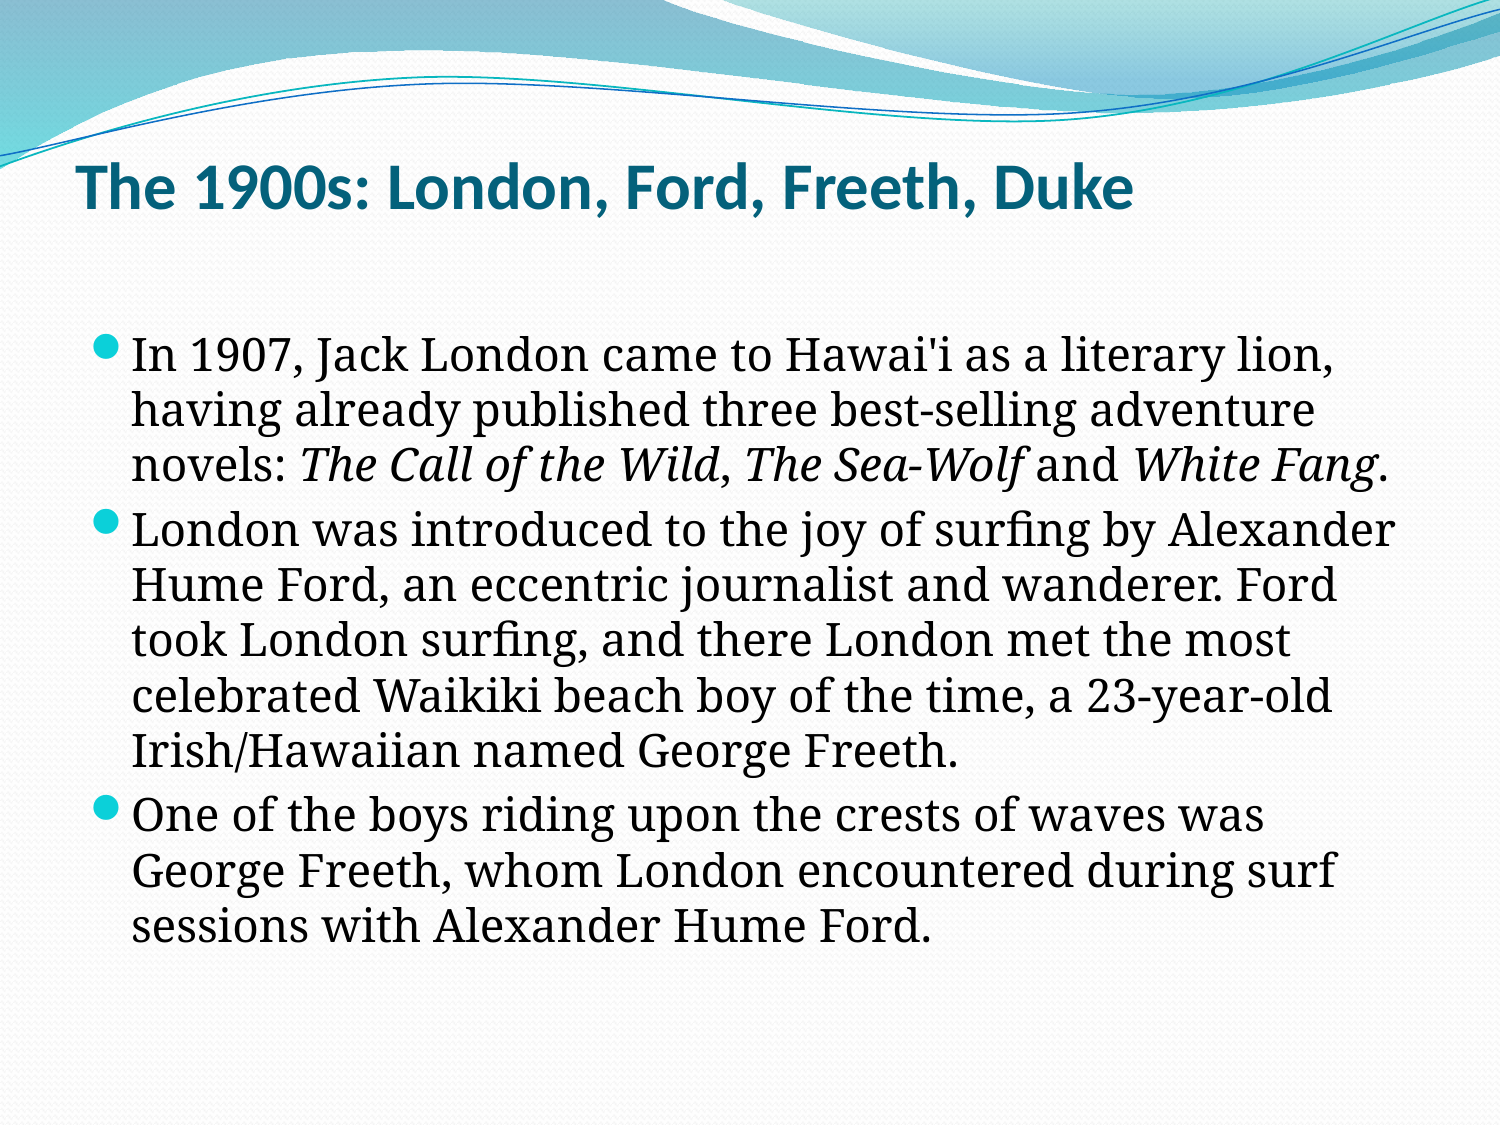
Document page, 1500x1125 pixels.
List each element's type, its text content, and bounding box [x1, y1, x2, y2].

title The 1900s: London, Ford, Freeth, Duke [75, 115, 1425, 303]
list In 1907, Jack London came to Hawai'i as a literary lion, having already published three best-selling adventure novels: The Call of the Wild, The Sea-Wolf and White Fang. London was introduced to the joy of surfing by Alexander Hume Ford, an eccentric journalist and wanderer. Ford took London surfing, and there London met the most celebrated Waikiki beach boy of the time, a 23-year-old Irish/Hawaiian named George Freeth. One of the boys riding upon the crests of waves was George Freeth, whom London encountered during surf sessions with Alexander Hume Ford. [75, 317, 1425, 1038]
